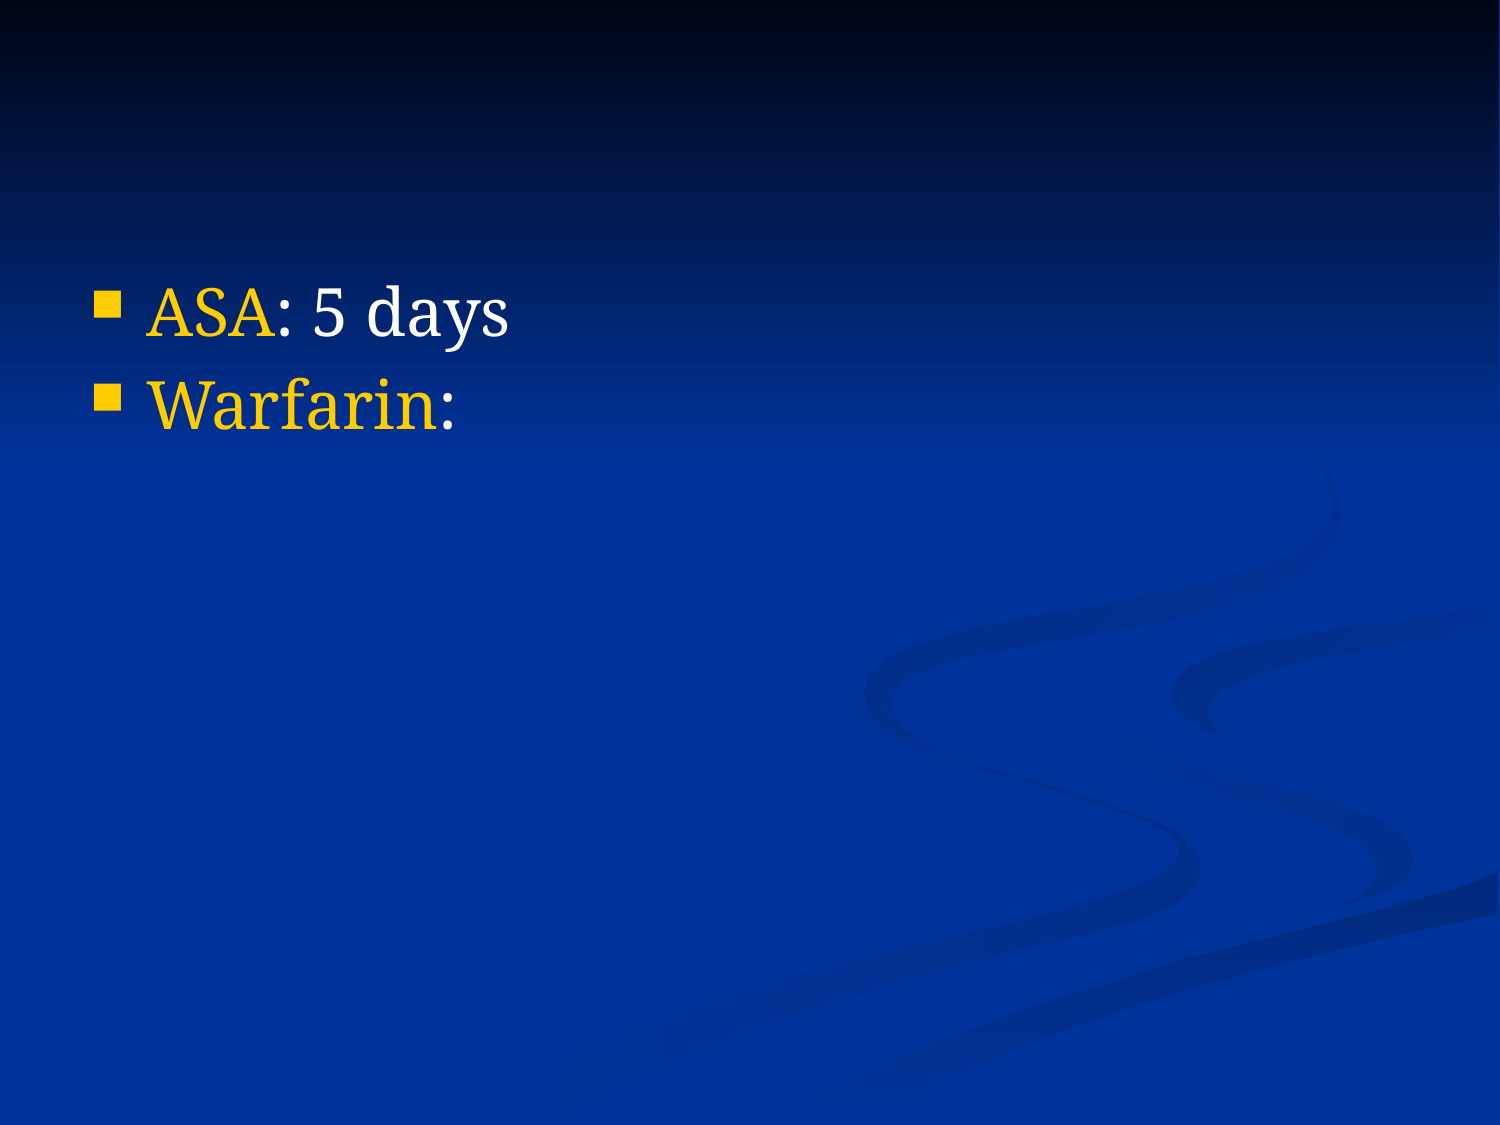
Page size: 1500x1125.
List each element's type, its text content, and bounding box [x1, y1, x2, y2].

list ASA: 5 days Warfarin: [74, 262, 1426, 1006]
